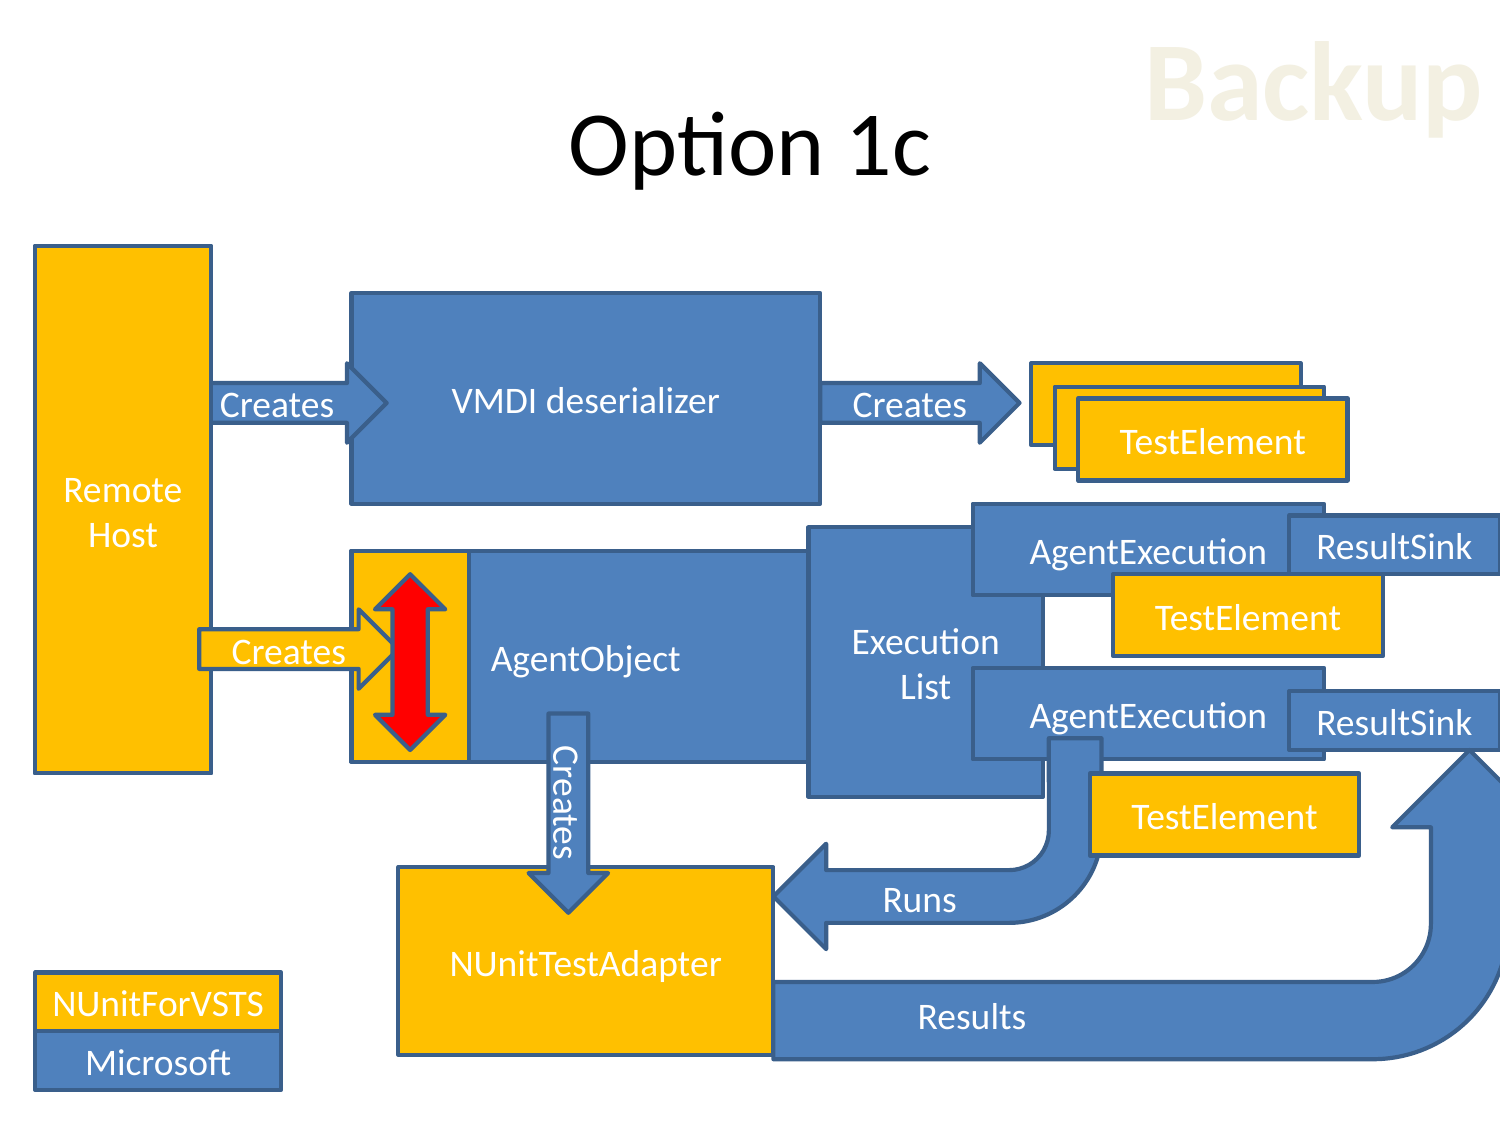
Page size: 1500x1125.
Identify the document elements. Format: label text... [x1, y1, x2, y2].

text_box Execution List [806, 525, 1045, 799]
text_box AgentObject [471, 549, 806, 764]
text_box Microsoft [33, 1033, 283, 1092]
text_box Runs [867, 867, 972, 927]
text_box Backup [1129, 0, 1498, 150]
text_box TestElement [1088, 771, 1361, 858]
text_box TestElement [1111, 572, 1385, 658]
text_box Creates [818, 361, 1022, 445]
text_box VMDI deserializer [349, 291, 822, 506]
text_box NUnitForVSTS [33, 970, 283, 1033]
text_box [771, 747, 1500, 1062]
text_box [373, 572, 448, 753]
text_box Creates [213, 361, 389, 445]
title Option 1c [75, 45, 1425, 233]
text_box [972, 736, 1104, 925]
text_box AgentExecution [971, 666, 1326, 761]
text_box Creates [526, 711, 611, 915]
text_box AgentExecution [971, 502, 1326, 597]
text_box TestElement [1029, 361, 1303, 447]
text_box ResultSink [1287, 689, 1500, 752]
text_box NUnitTestAdapter [396, 865, 775, 1057]
text_box Results [902, 984, 1042, 1045]
text_box TestElement [1053, 385, 1326, 471]
text_box [771, 841, 867, 952]
text_box ResultSink [1287, 513, 1500, 576]
text_box [349, 549, 471, 764]
text_box Remote Host [33, 244, 213, 775]
text_box TestElement [1076, 396, 1350, 483]
text_box Creates [197, 607, 390, 691]
